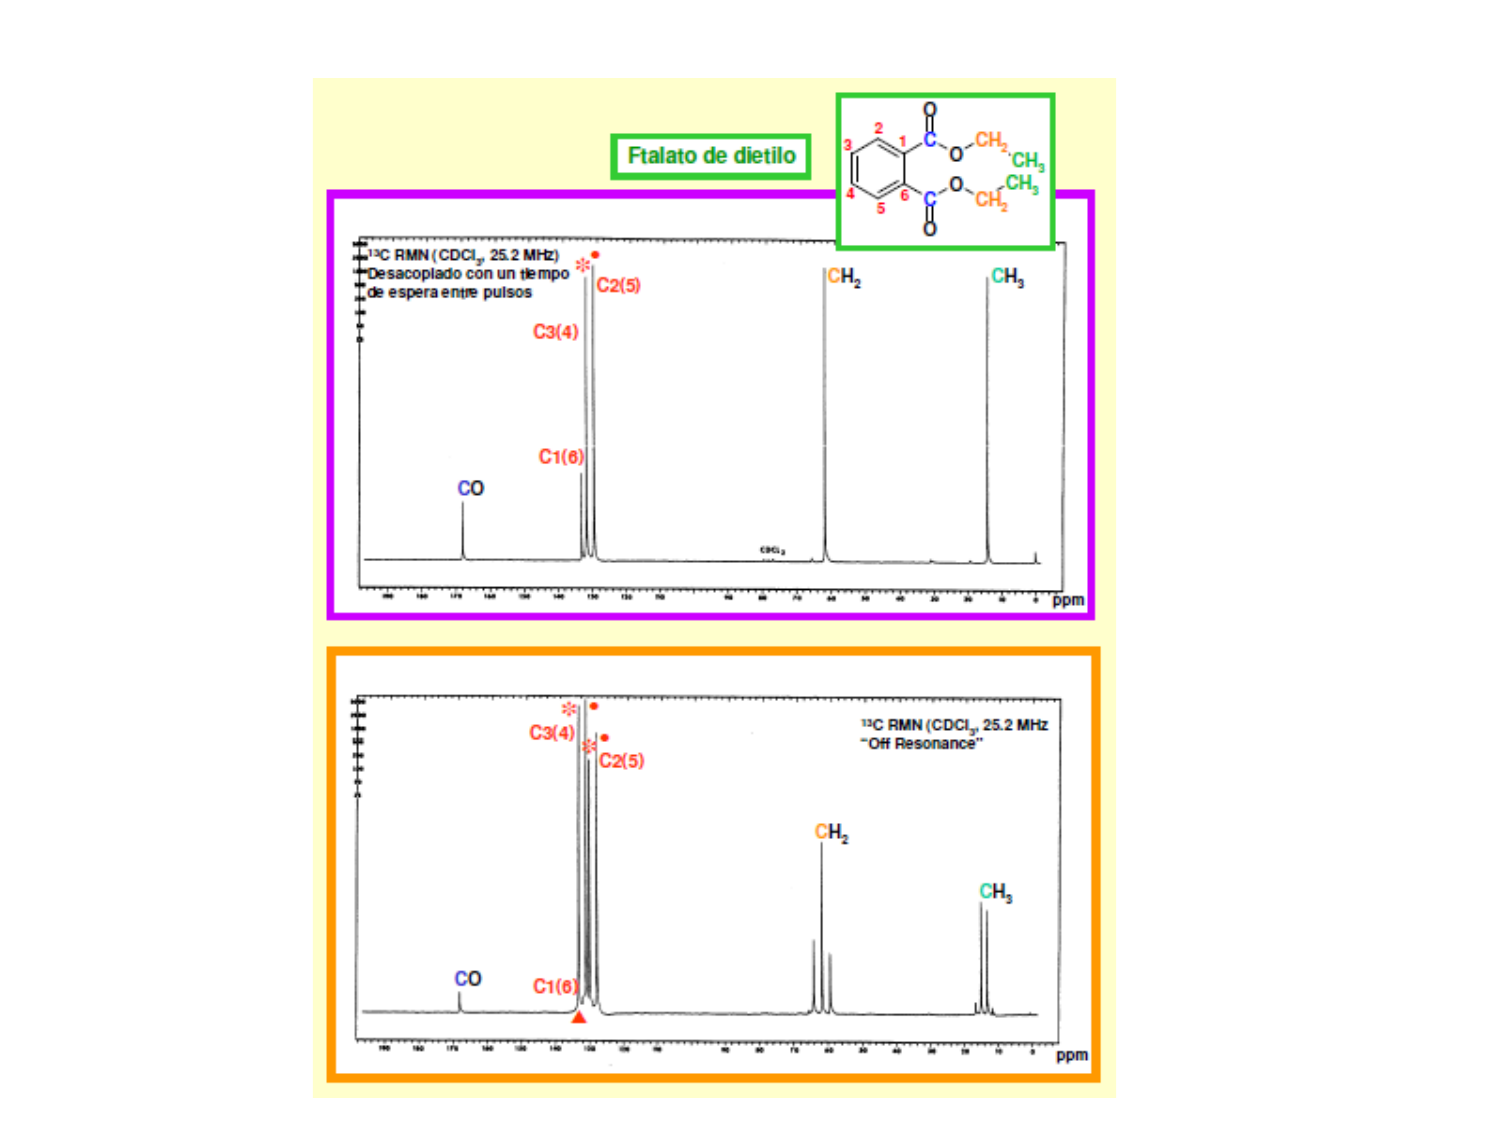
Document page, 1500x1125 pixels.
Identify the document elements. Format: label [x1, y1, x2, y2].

picture [312, 77, 1117, 1098]
